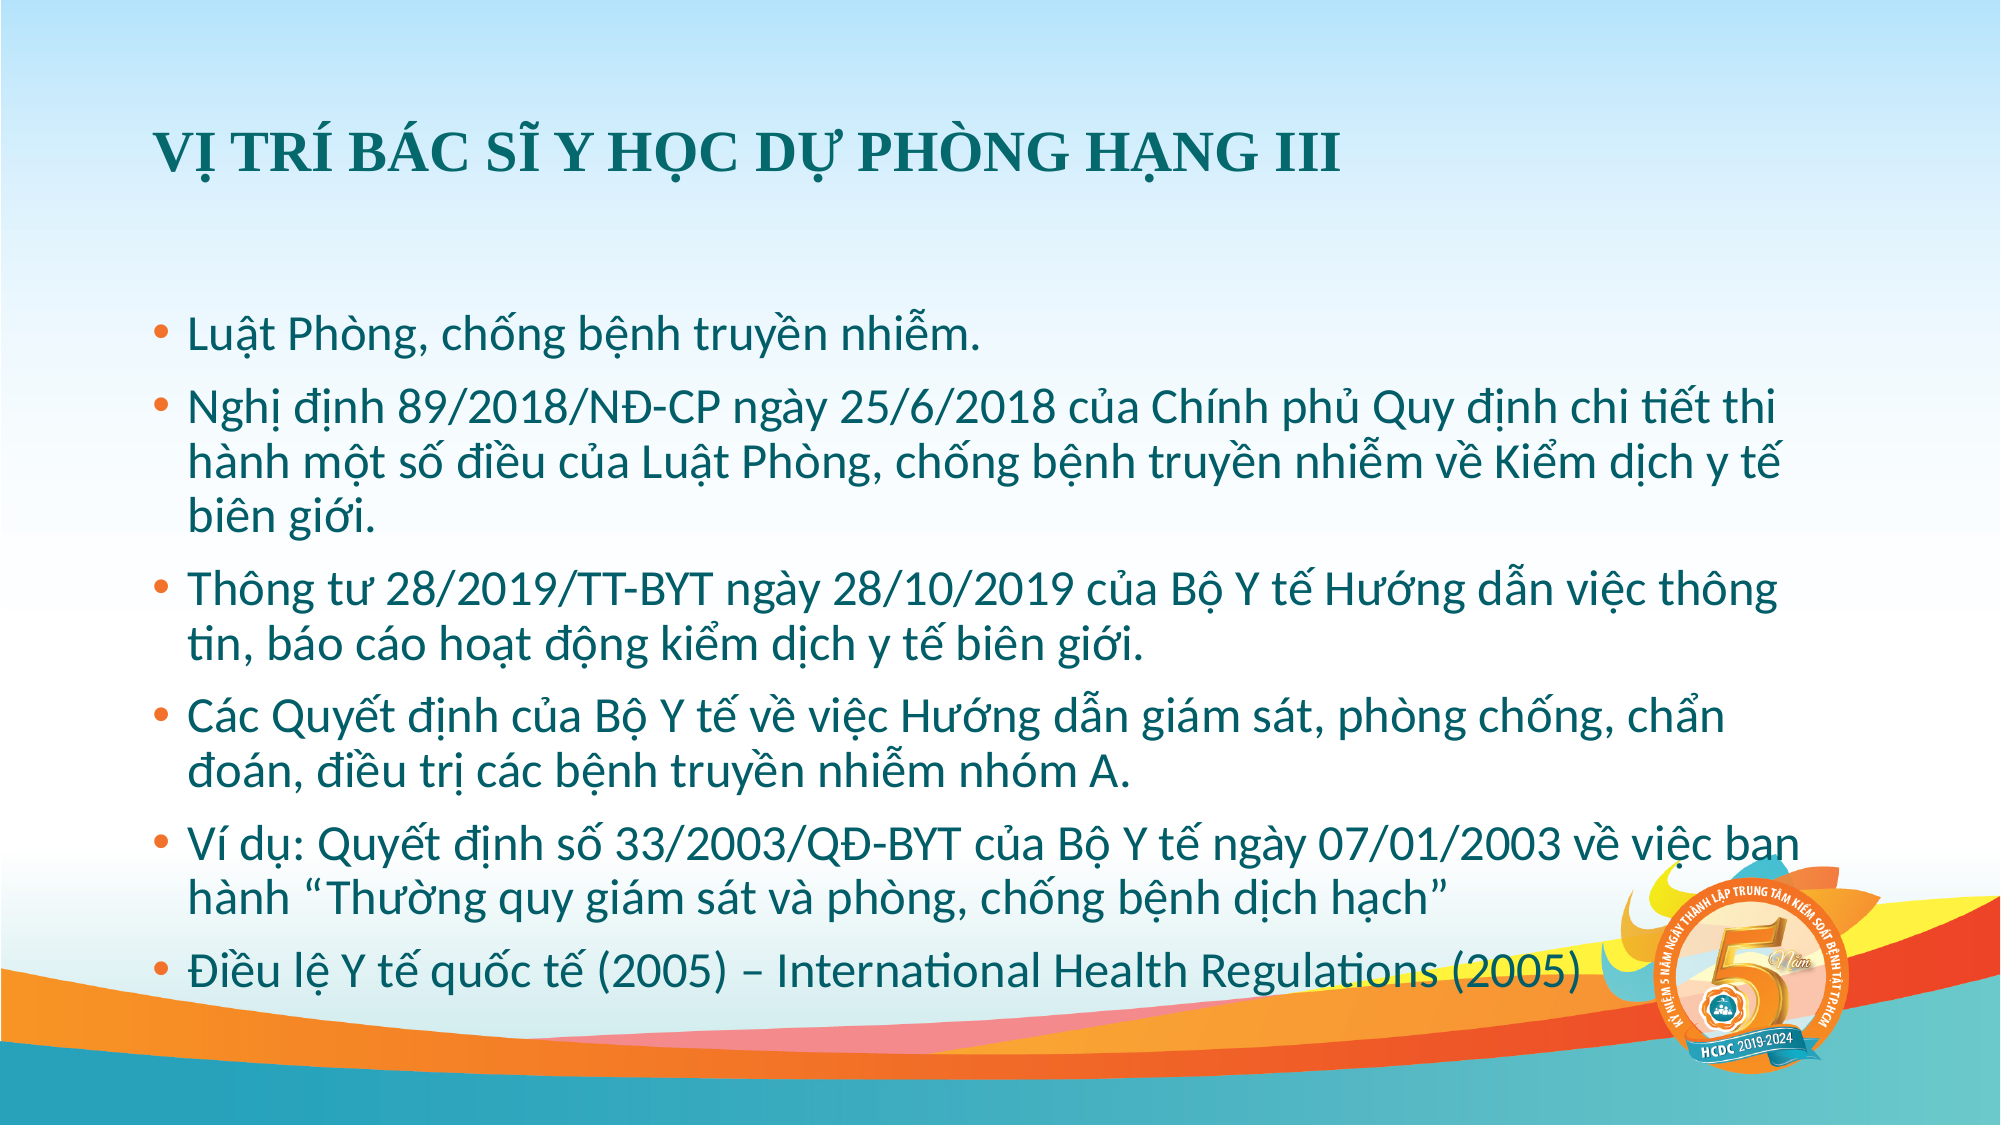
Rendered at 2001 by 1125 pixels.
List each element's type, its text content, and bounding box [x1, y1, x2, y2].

title VỊ TRÍ BÁC SĨ Y HỌC DỰ PHÒNG HẠNG III [137, 44, 1863, 262]
picture [0, 0, 2001, 1125]
list Luật Phòng, chống bệnh truyền nhiễm. Nghị định 89/2018/NĐ-CP ngày 25/6/2018 của Chính phủ Quy định chi tiết thi hành một số điều của Luật Phòng, chống bệnh truyền nhiễm về Kiểm dịch y tế biên giới. Thông tư 28/2019/TT-BYT ngày 28/10/2019 của Bộ Y tế Hướng dẫn việc thông tin, báo cáo hoạt động kiểm dịch y tế biên giới. Các Quyết định của Bộ Y tế về việc Hướng dẫn giám sát, phòng chống, chẩn đoán, điều trị các bệnh truyền nhiễm nhóm A. Ví dụ: Quyết định số 33/2003/QĐ-BYT của Bộ Y tế ngày 07/01/2003 về việc ban hành “Thường quy giám sát và phòng, chống bệnh dịch hạch” Điều lệ Y tế quốc tế (2005) – International Health Regulations (2005) [137, 299, 1863, 1014]
